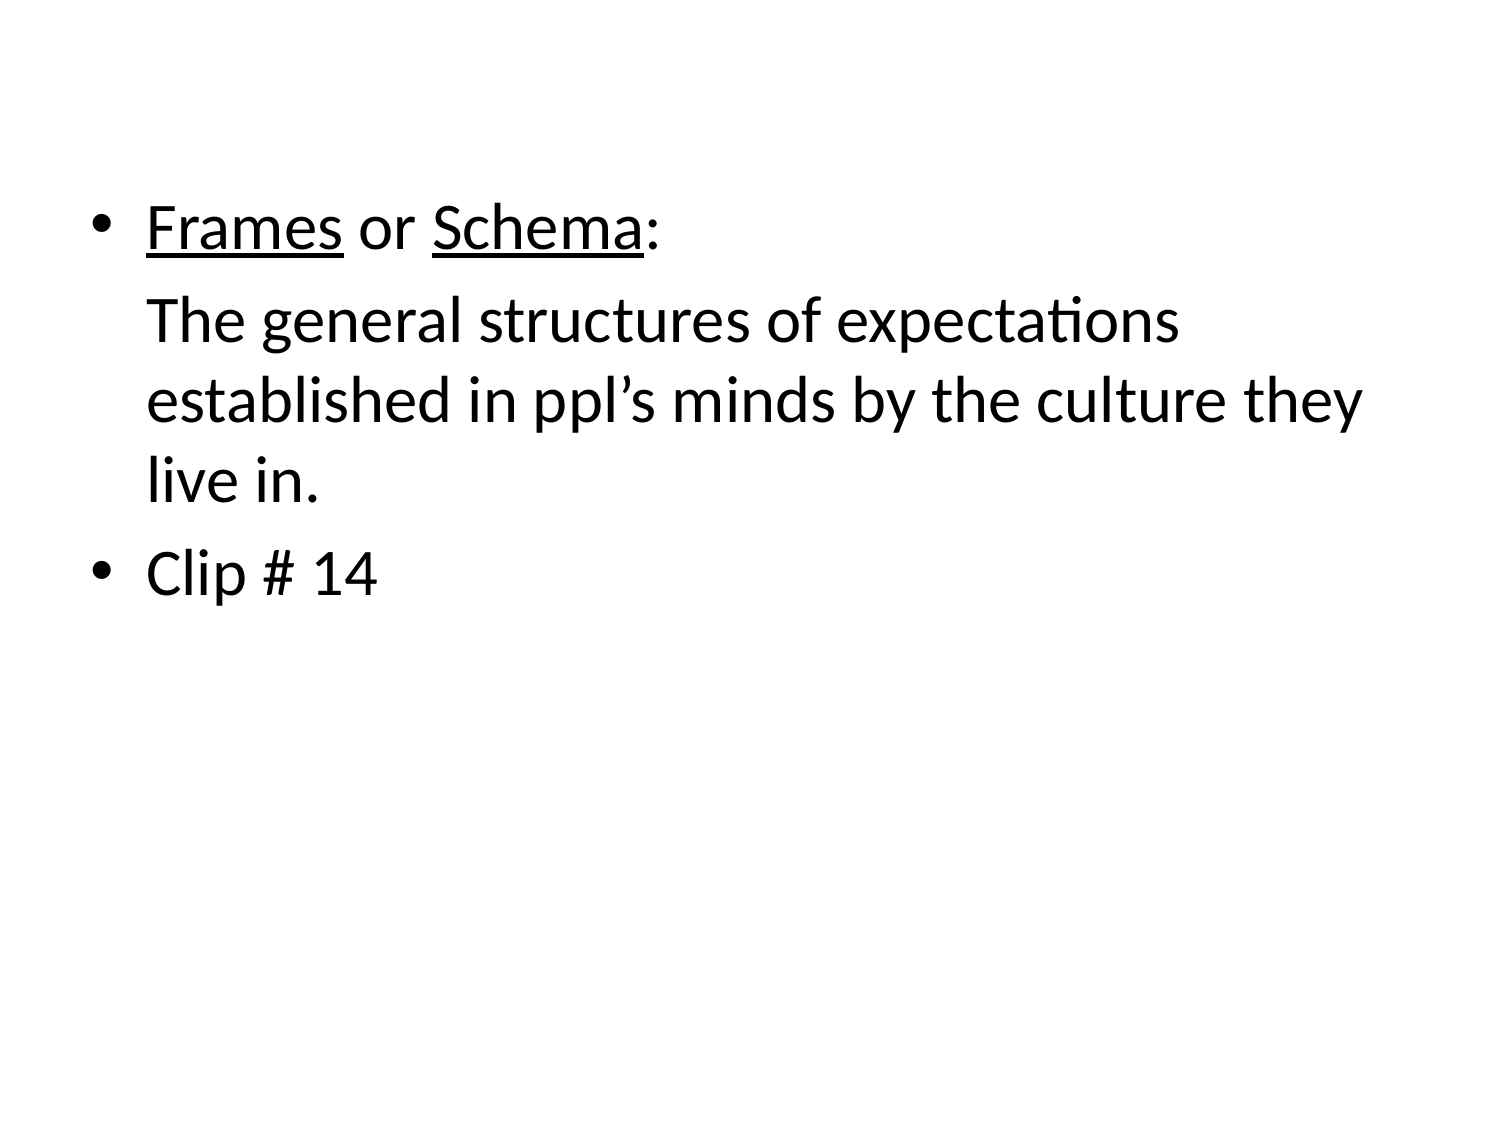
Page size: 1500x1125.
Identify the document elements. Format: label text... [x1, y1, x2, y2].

list Frames or Schema: The general structures of expectations established in ppl’s minds by the culture they live in. Clip # 14 [75, 174, 1425, 1005]
